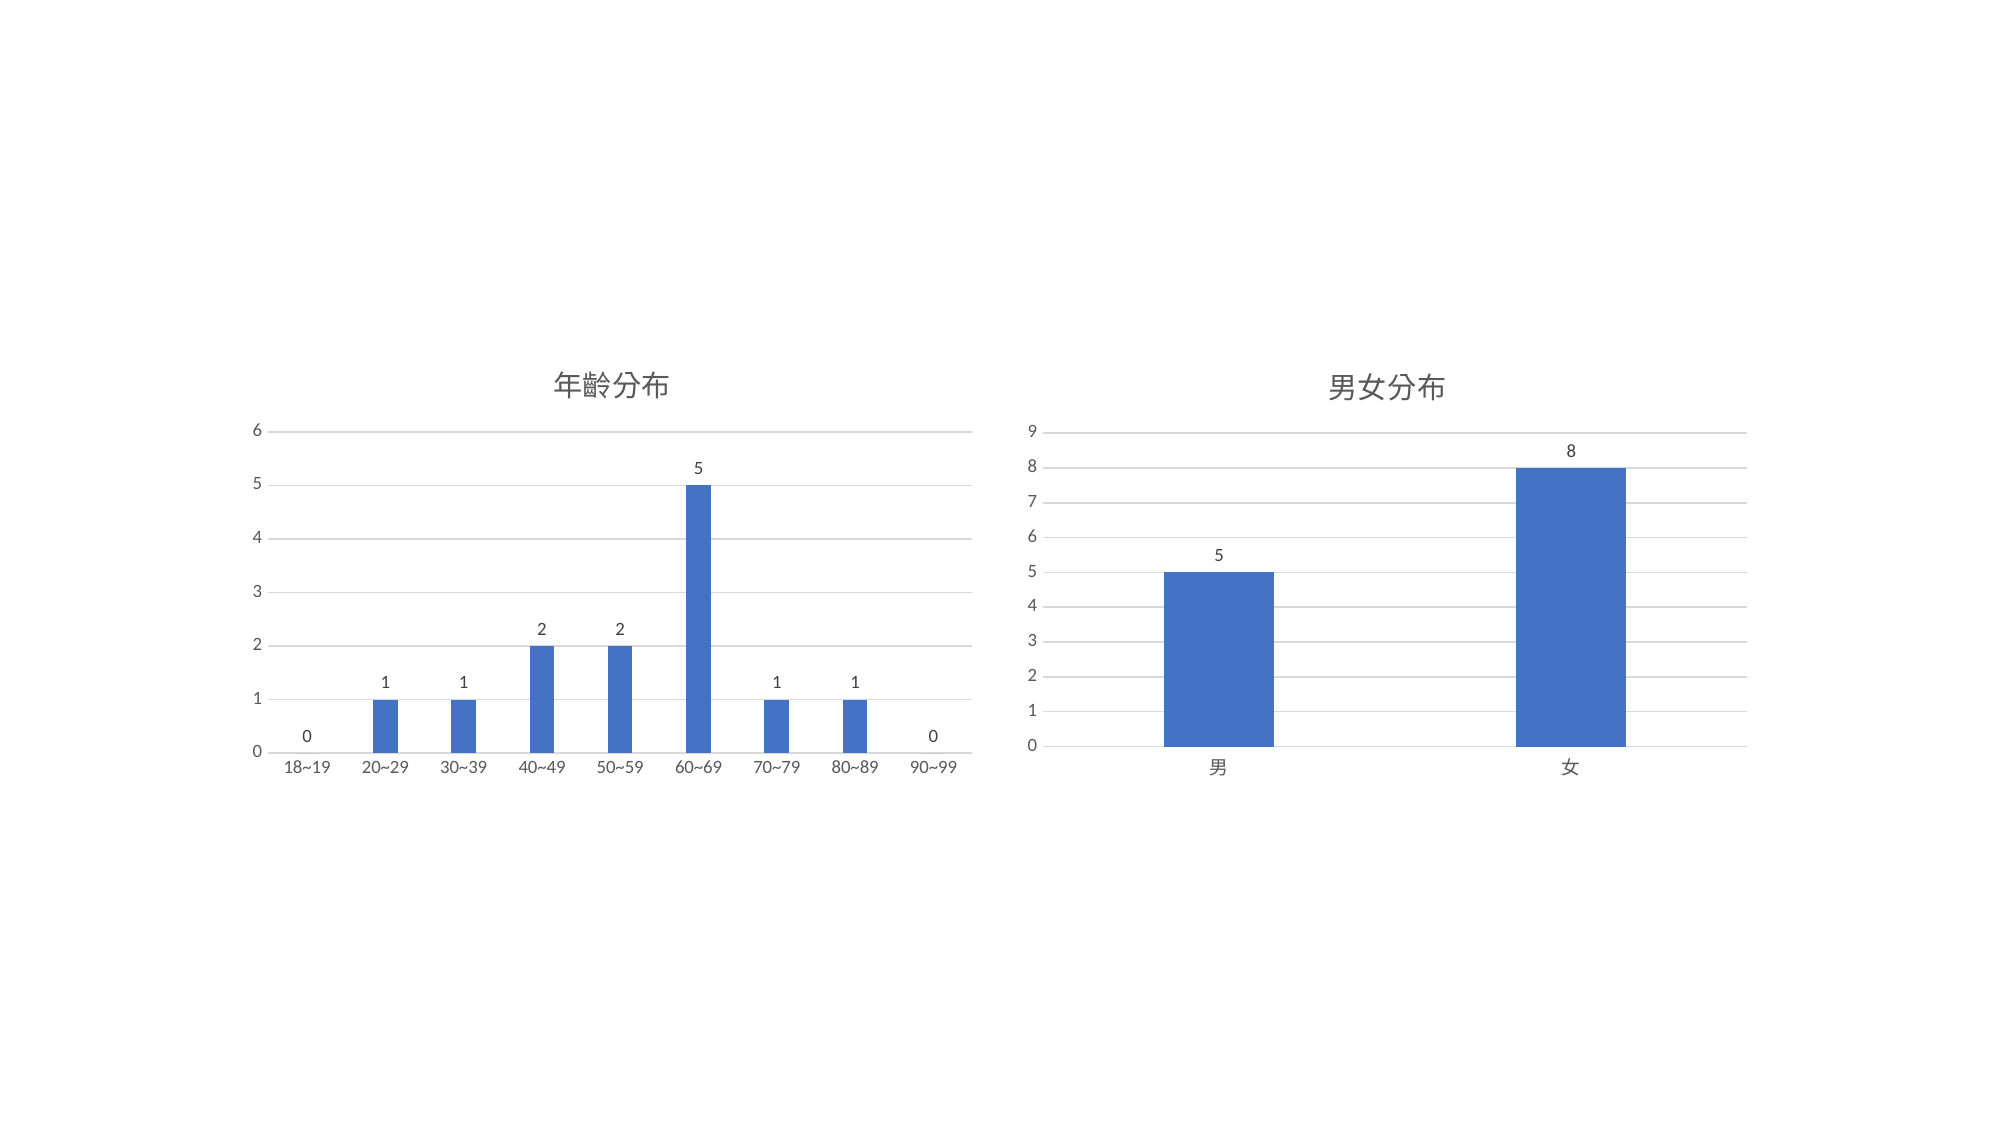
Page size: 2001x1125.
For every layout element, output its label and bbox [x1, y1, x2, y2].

chart [237, 336, 988, 787]
chart [1012, 338, 1763, 789]
